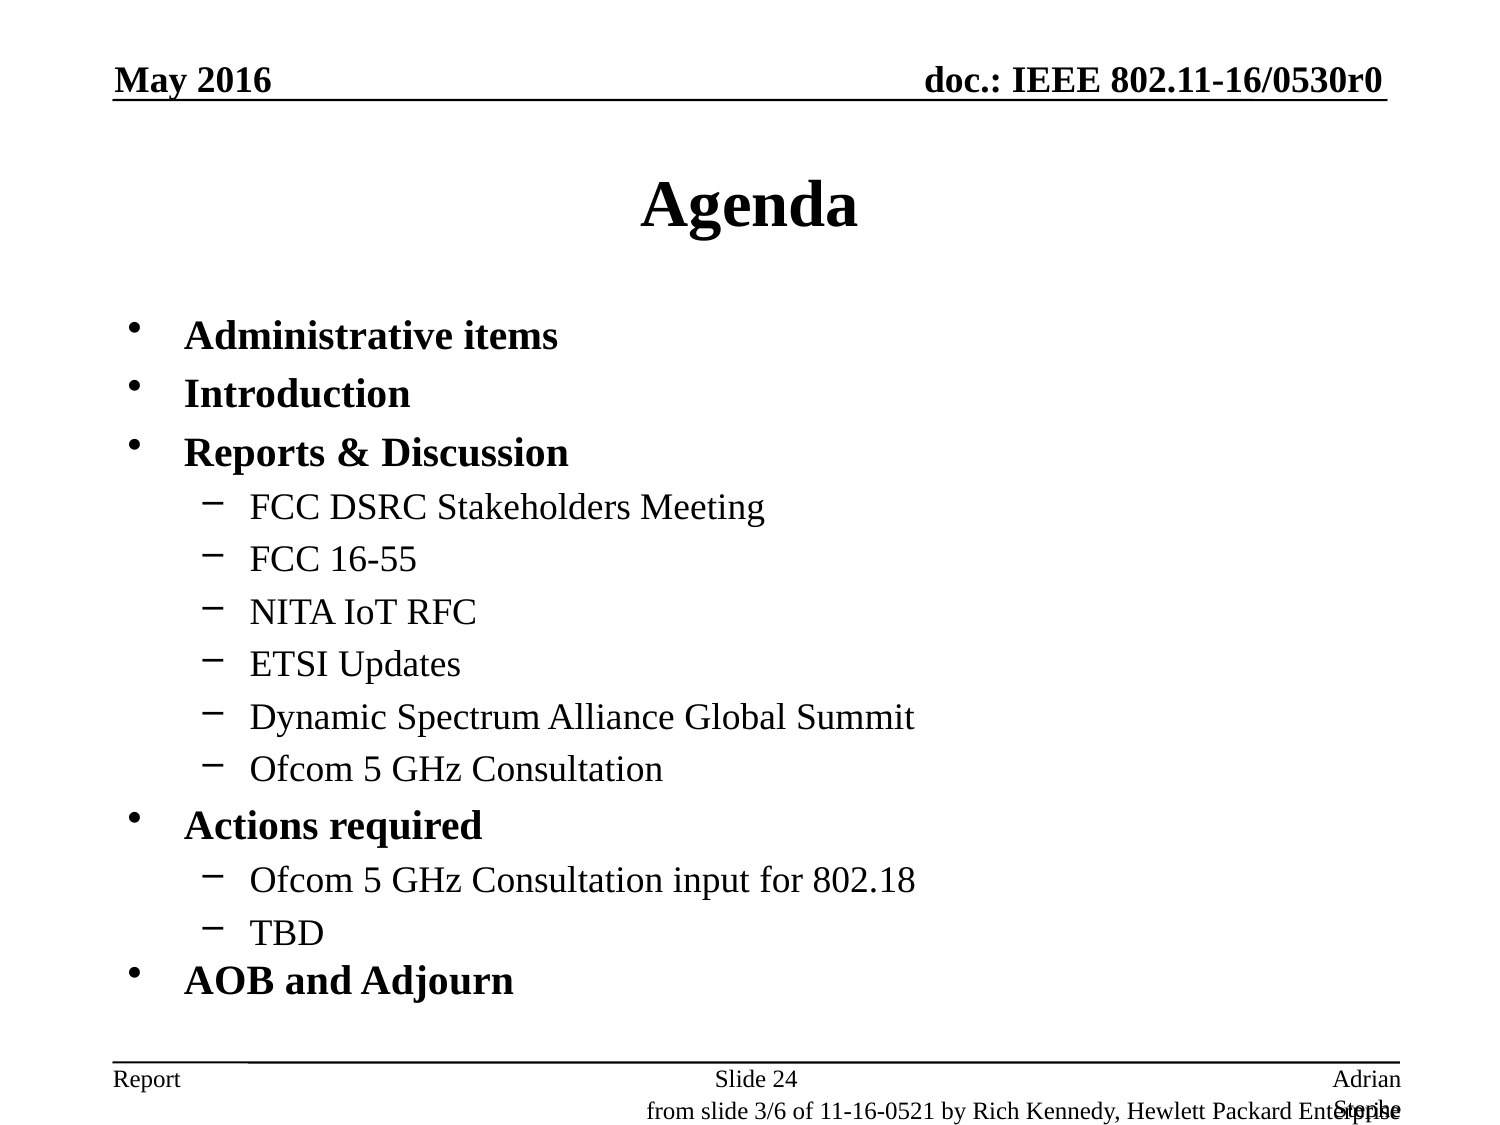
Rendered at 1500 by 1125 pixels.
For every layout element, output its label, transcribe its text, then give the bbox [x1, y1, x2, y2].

footer Adrian Stephens, Intel Corporation [1324, 1061, 1402, 1087]
text_box from slide 3/6 of 11-16-0521 by Rich Kennedy, Hewlett Packard Enterprise [343, 1087, 1417, 1125]
slide_number Slide 24 [711, 1061, 801, 1087]
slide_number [114, 54, 374, 101]
list Administrative items Introduction Reports & Discussion FCC DSRC Stakeholders Meeting FCC 16-55 NITA IoT RFC ETSI Updates Dynamic Spectrum Alliance Global Summit Ofcom 5 GHz Consultation Actions required Ofcom 5 GHz Consultation input for 802.18 TBD AOB and Adjourn [112, 299, 1388, 1038]
title Agenda [112, 112, 1388, 288]
